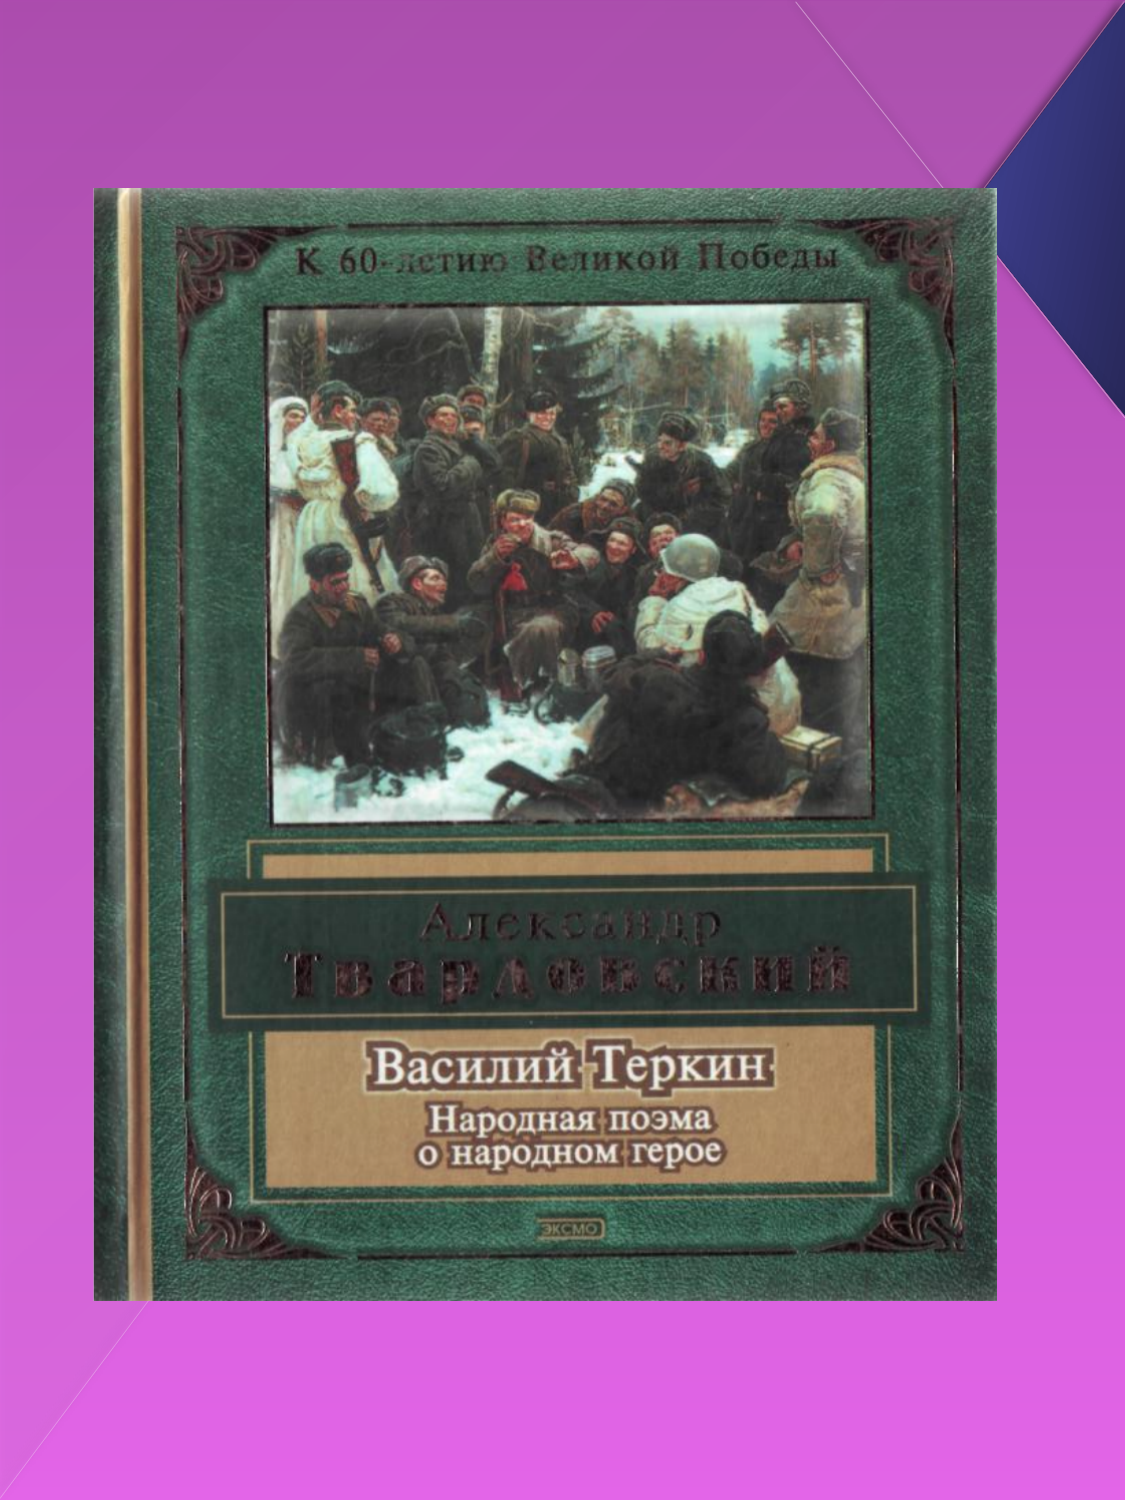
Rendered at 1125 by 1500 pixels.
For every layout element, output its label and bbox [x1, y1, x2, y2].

picture [0, 188, 1102, 1300]
